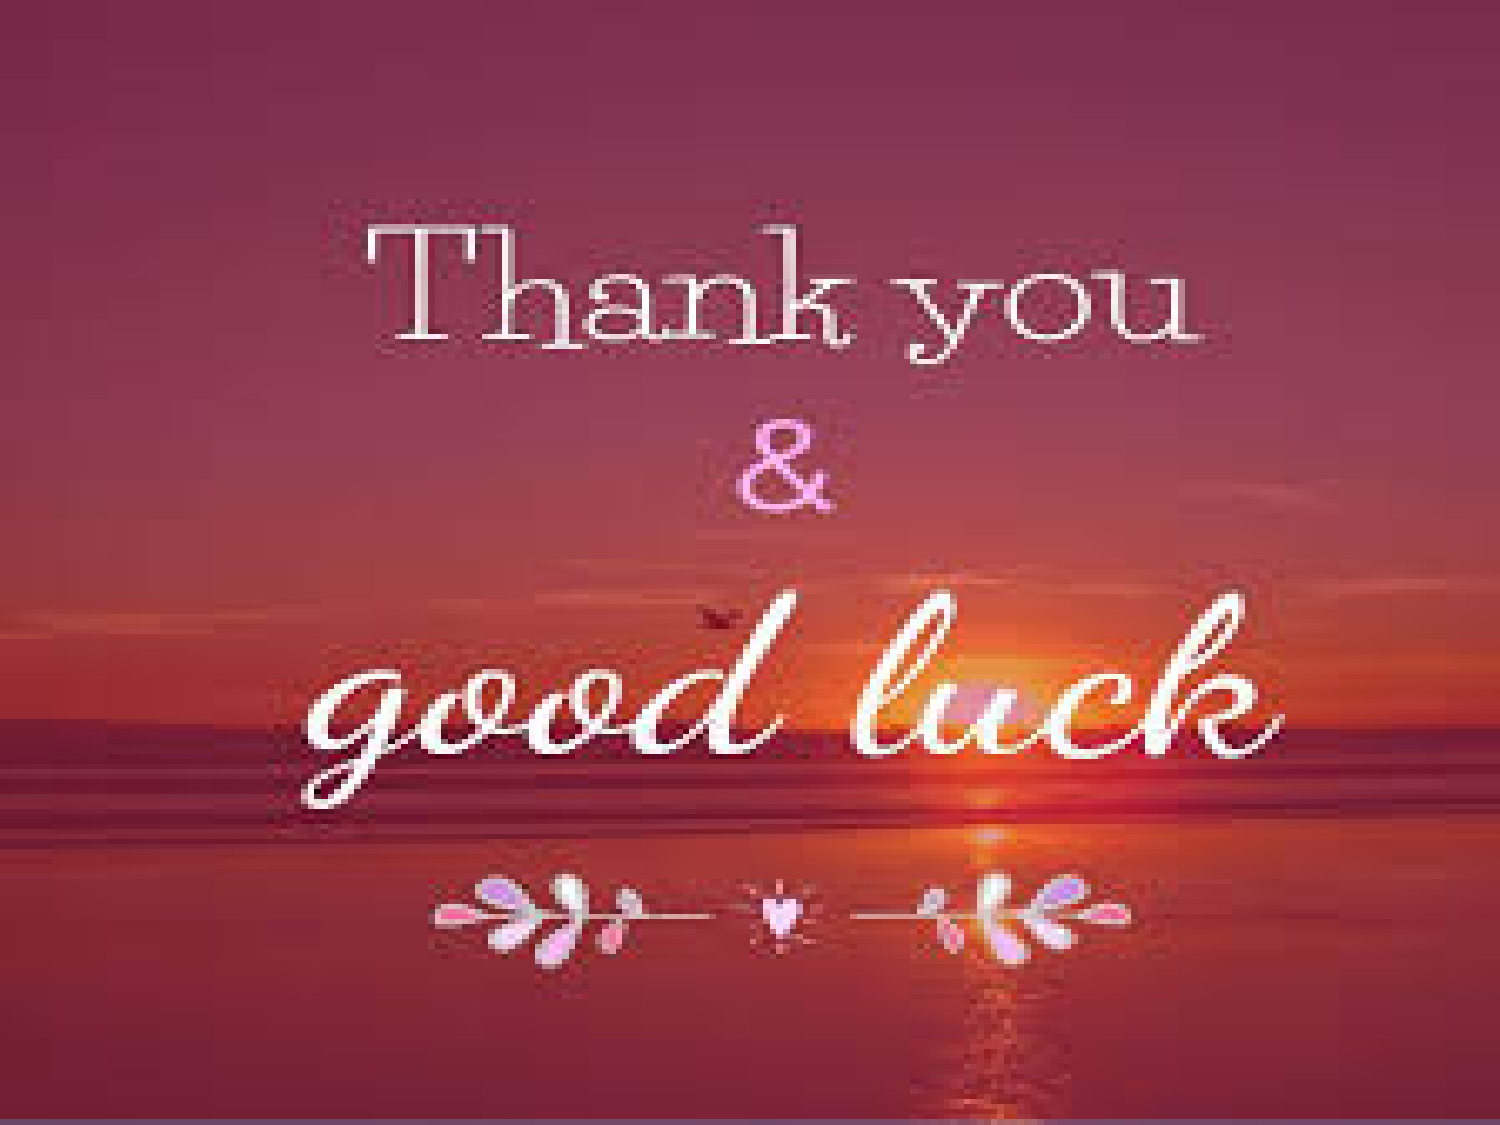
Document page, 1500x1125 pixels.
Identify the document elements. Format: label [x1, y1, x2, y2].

list [0, 0, 1500, 1125]
